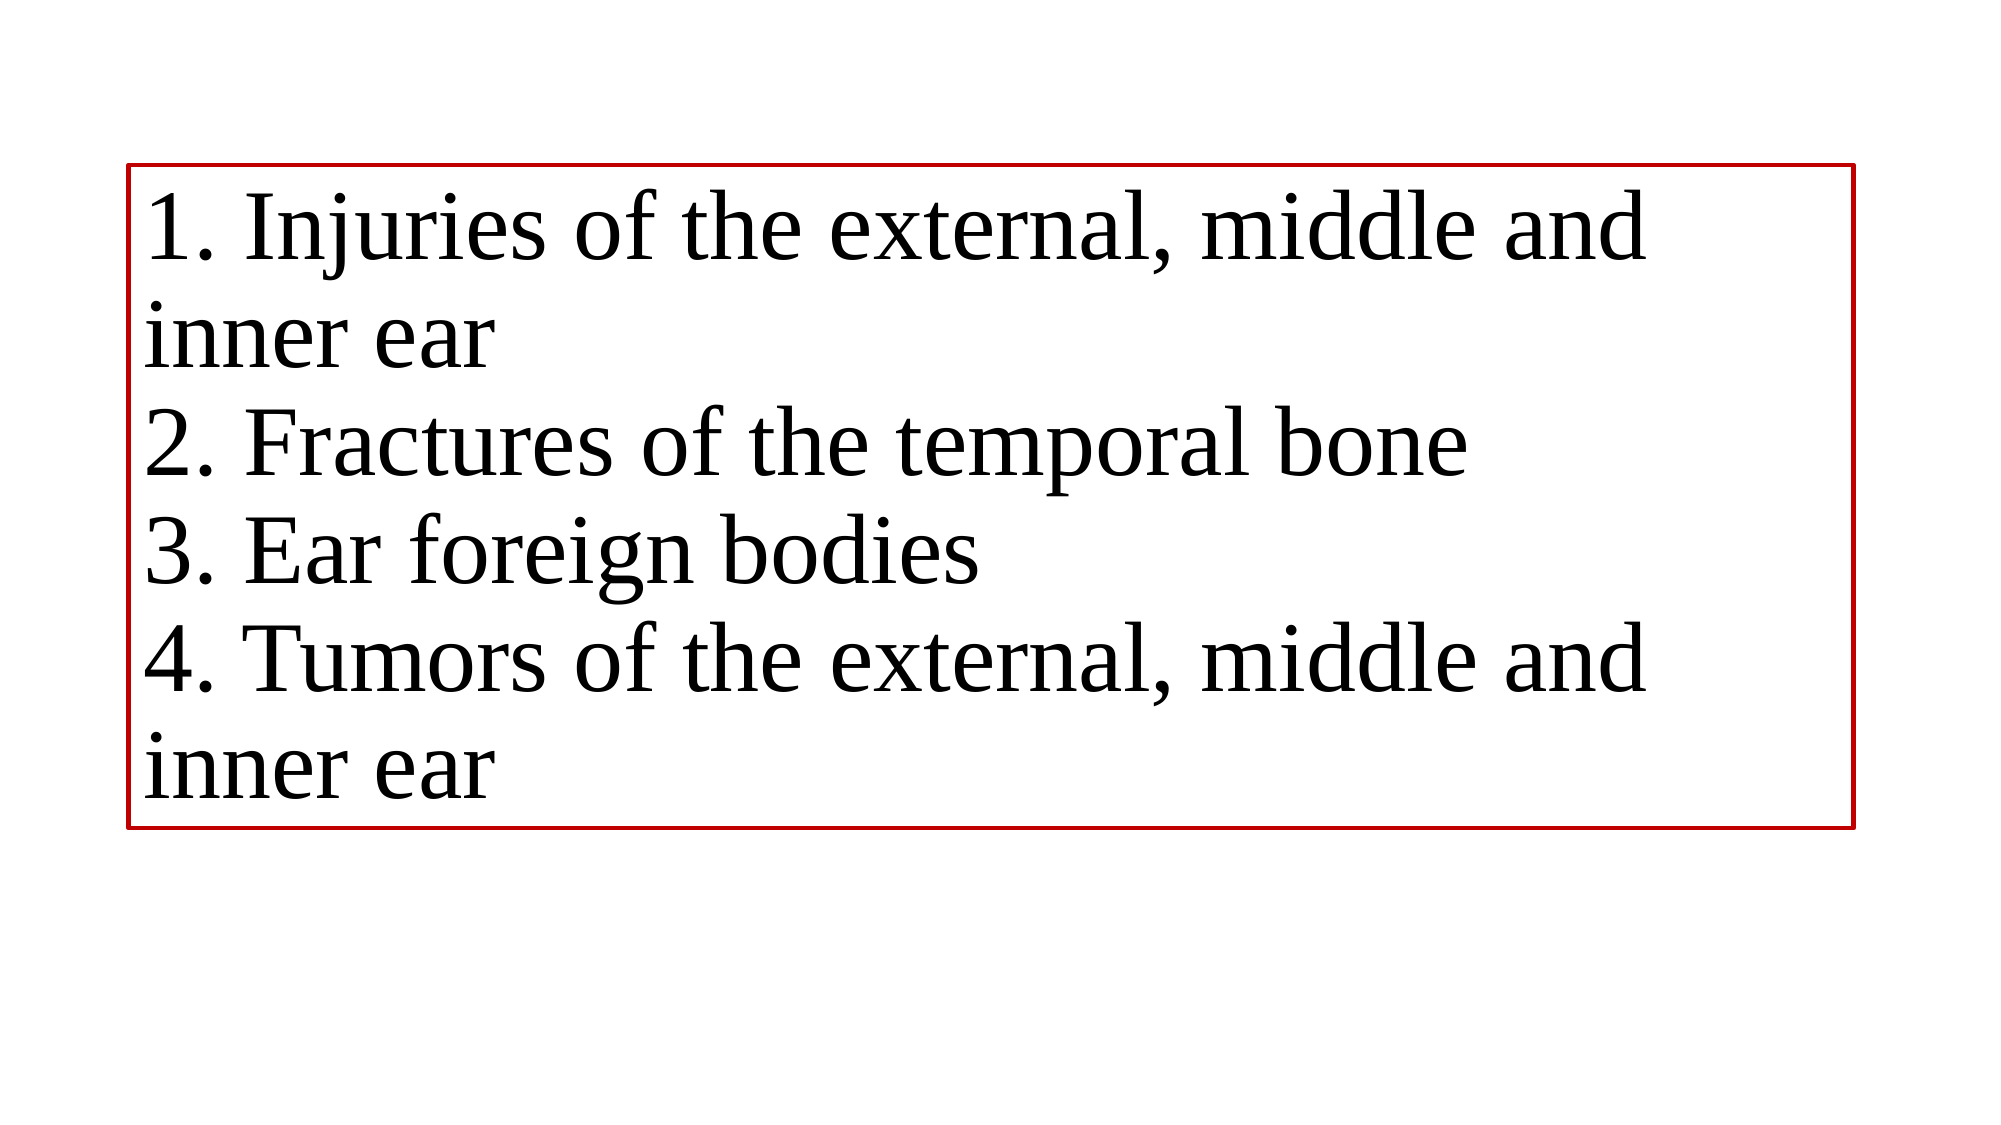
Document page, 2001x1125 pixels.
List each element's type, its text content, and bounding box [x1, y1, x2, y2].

title 1. Injuries of the external, middle and inner ear 2. Fractures of the temporal bone 3. Ear foreign bodies 4. Tumors of the external, middle and inner ear [128, 164, 1854, 829]
